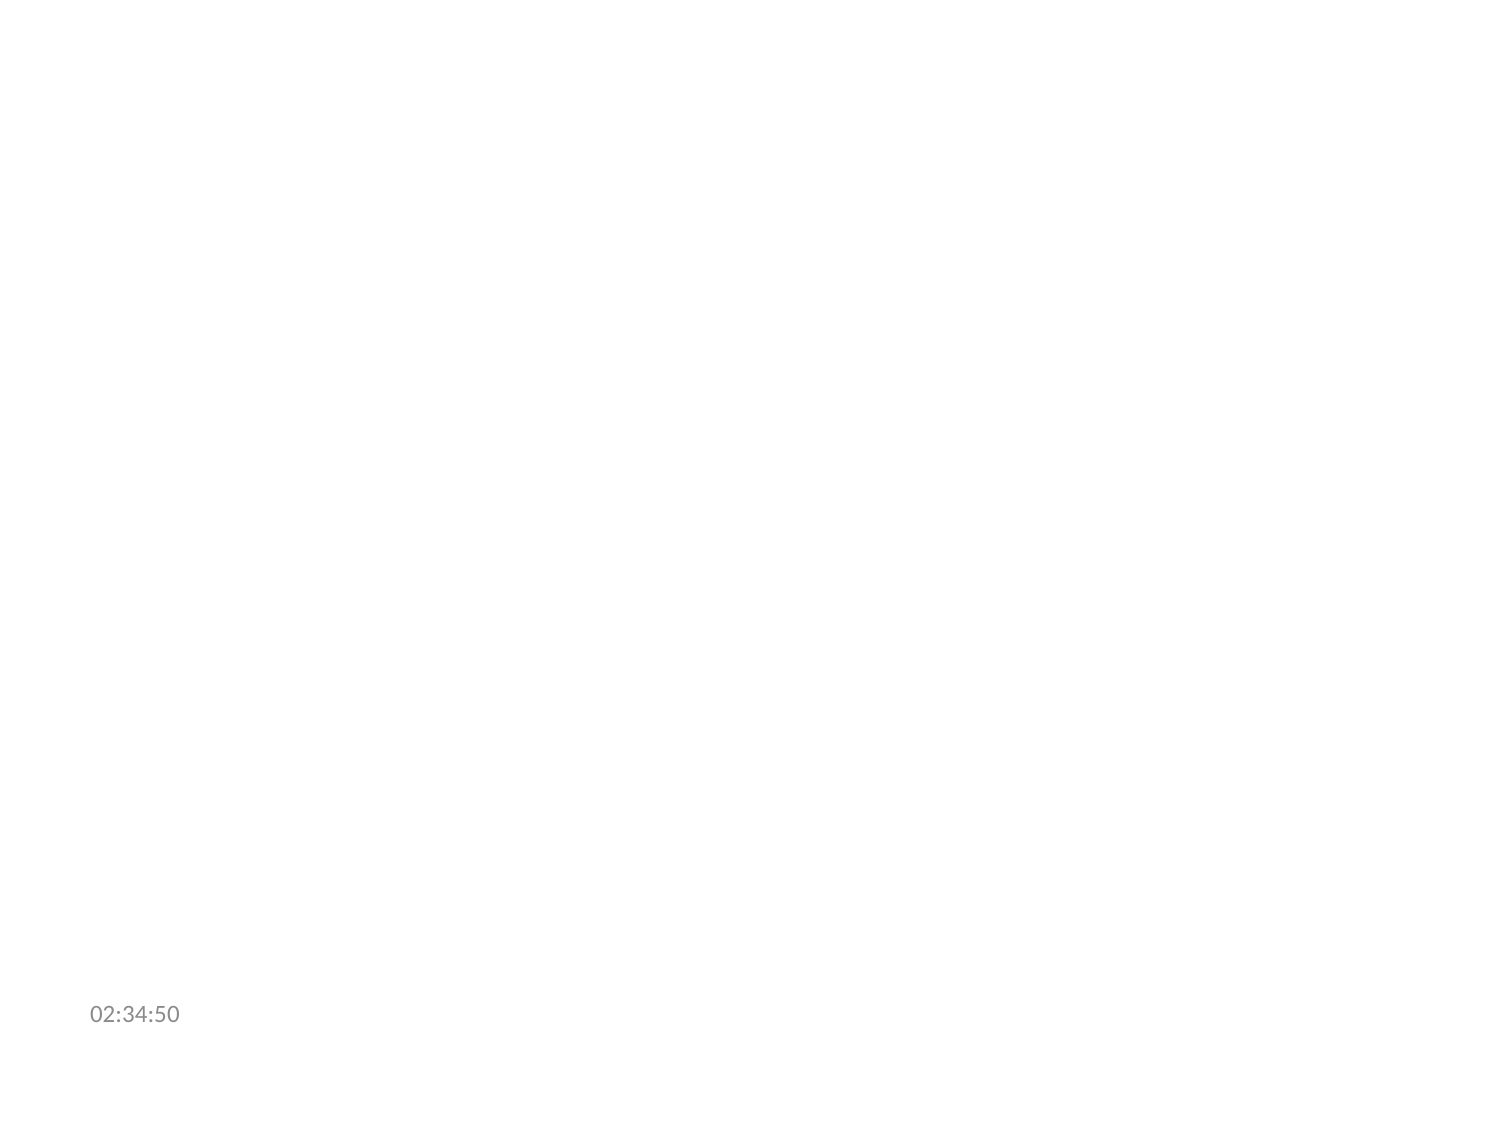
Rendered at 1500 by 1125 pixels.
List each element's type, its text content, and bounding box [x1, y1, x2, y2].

text_box 15:35:09 [75, 982, 425, 1043]
